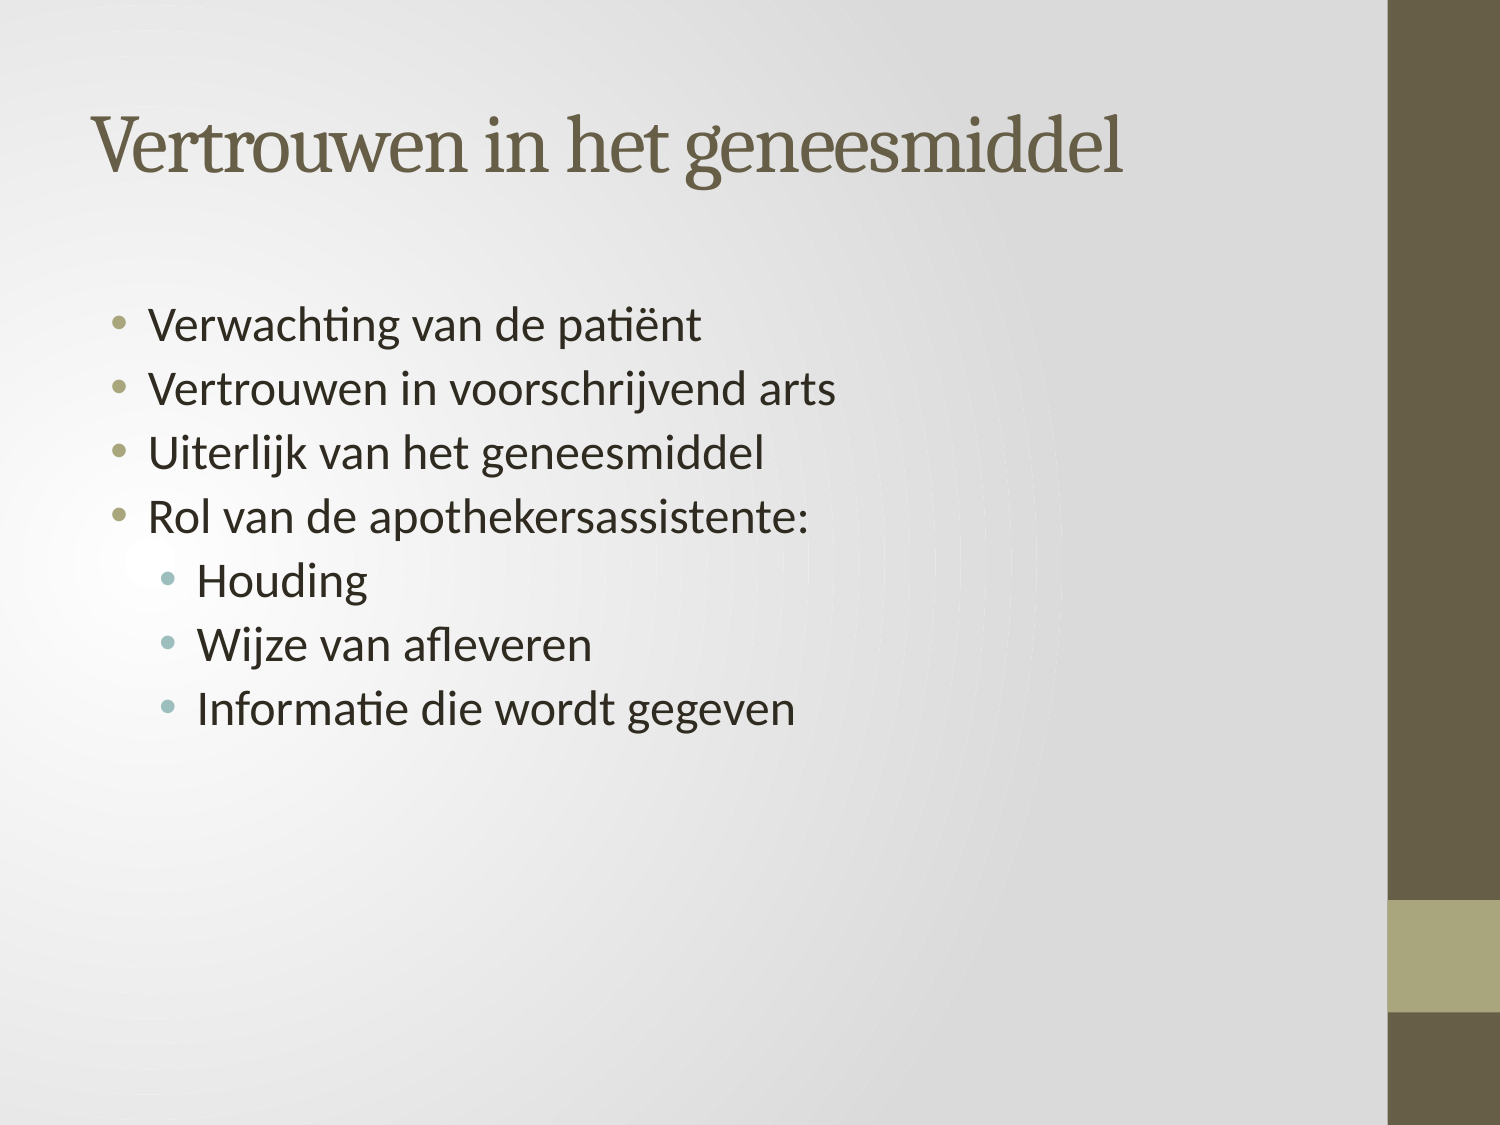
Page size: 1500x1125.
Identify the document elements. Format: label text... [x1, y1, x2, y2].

title Vertrouwen in het geneesmiddel [75, 45, 1325, 233]
list Verwachting van de patiënt Vertrouwen in voorschrijvend arts Uiterlijk van het geneesmiddel Rol van de apothekersassistente: Houding Wijze van afleveren Informatie die wordt gegeven [76, 290, 1327, 1079]
